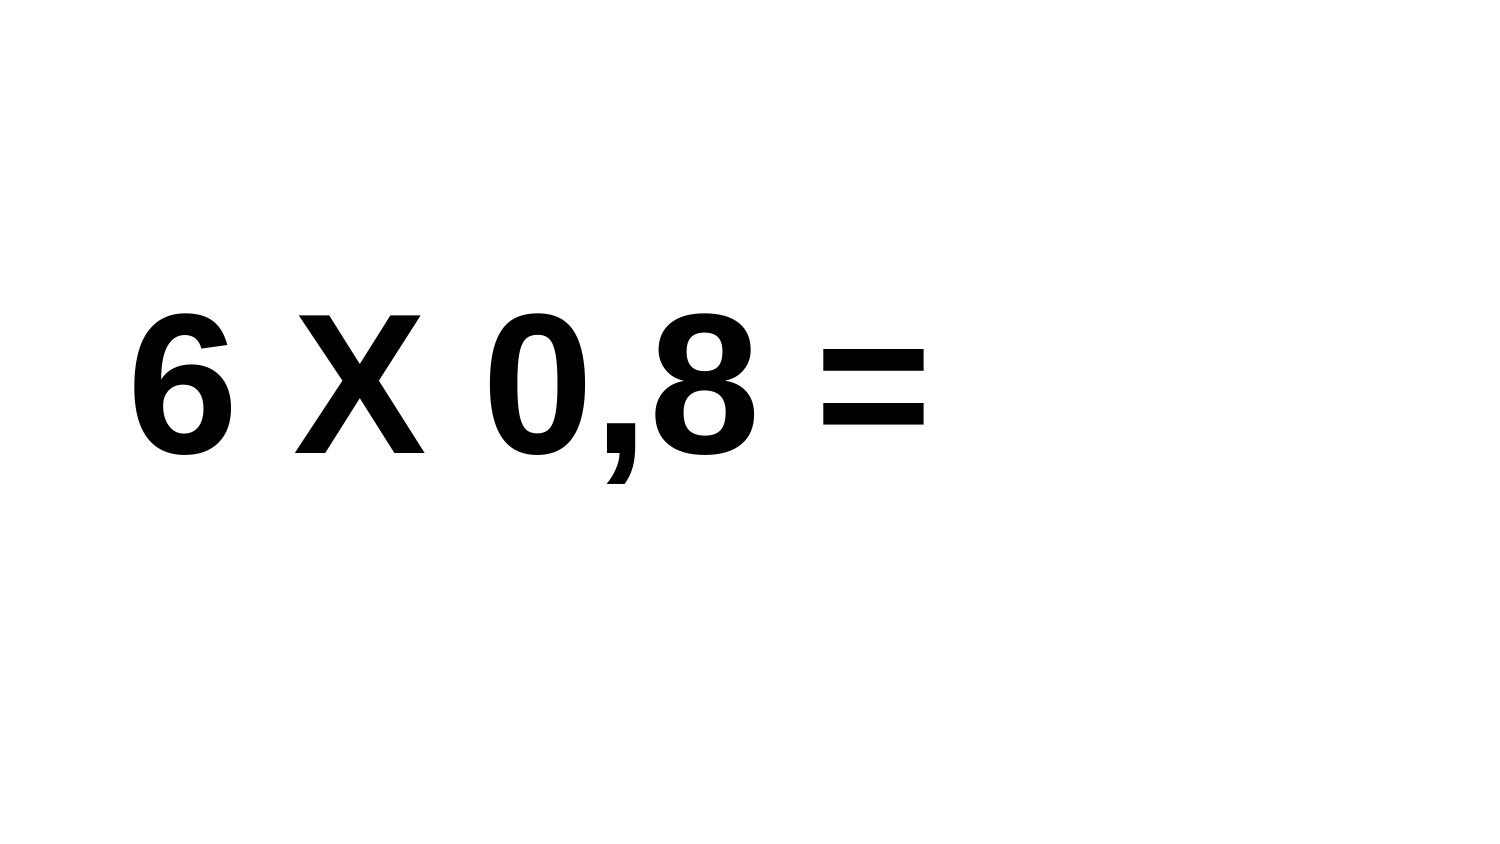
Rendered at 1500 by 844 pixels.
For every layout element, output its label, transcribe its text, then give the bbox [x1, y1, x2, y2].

text_box 6 X 0,8 = [112, 318, 1388, 509]
